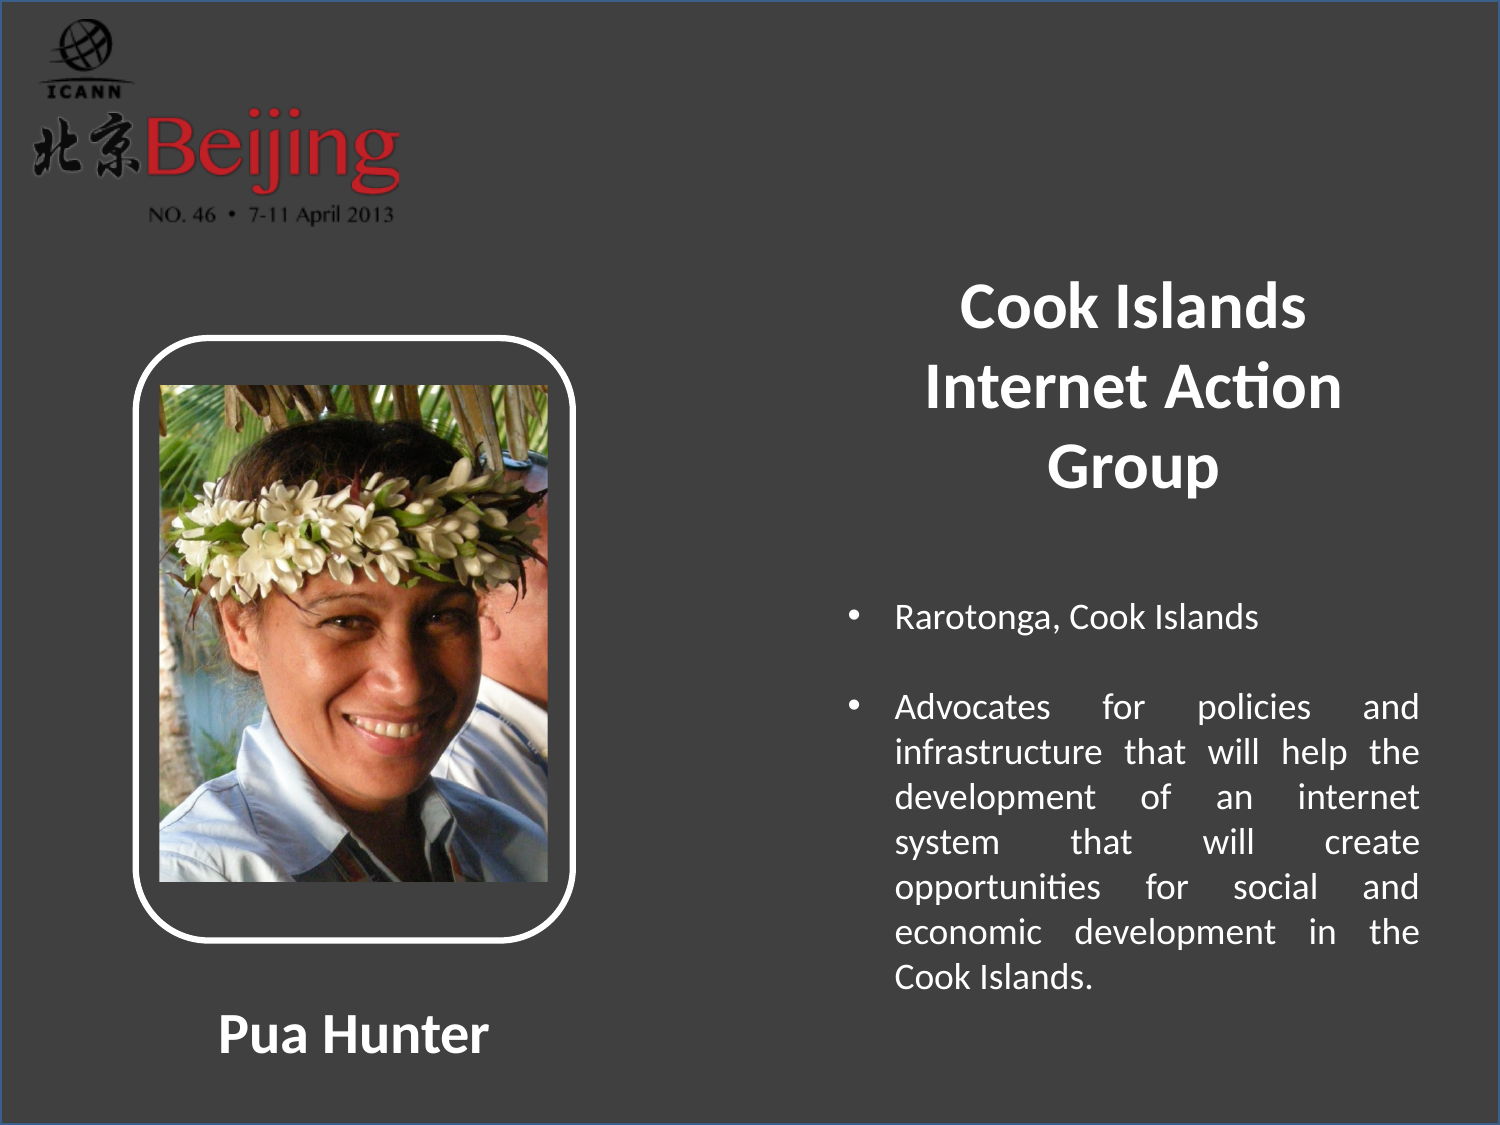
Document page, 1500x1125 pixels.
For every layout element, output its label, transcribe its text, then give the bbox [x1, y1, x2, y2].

picture [29, 19, 399, 238]
text_box Cook Islands Internet Action Group Rarotonga, Cook Islands Advocates for policies and infrastructure that will help the development of an internet system that will create opportunities for social and economic development in the Cook Islands. [832, 254, 1436, 1005]
picture [159, 385, 548, 882]
text_box Pua Hunter [135, 987, 573, 1073]
